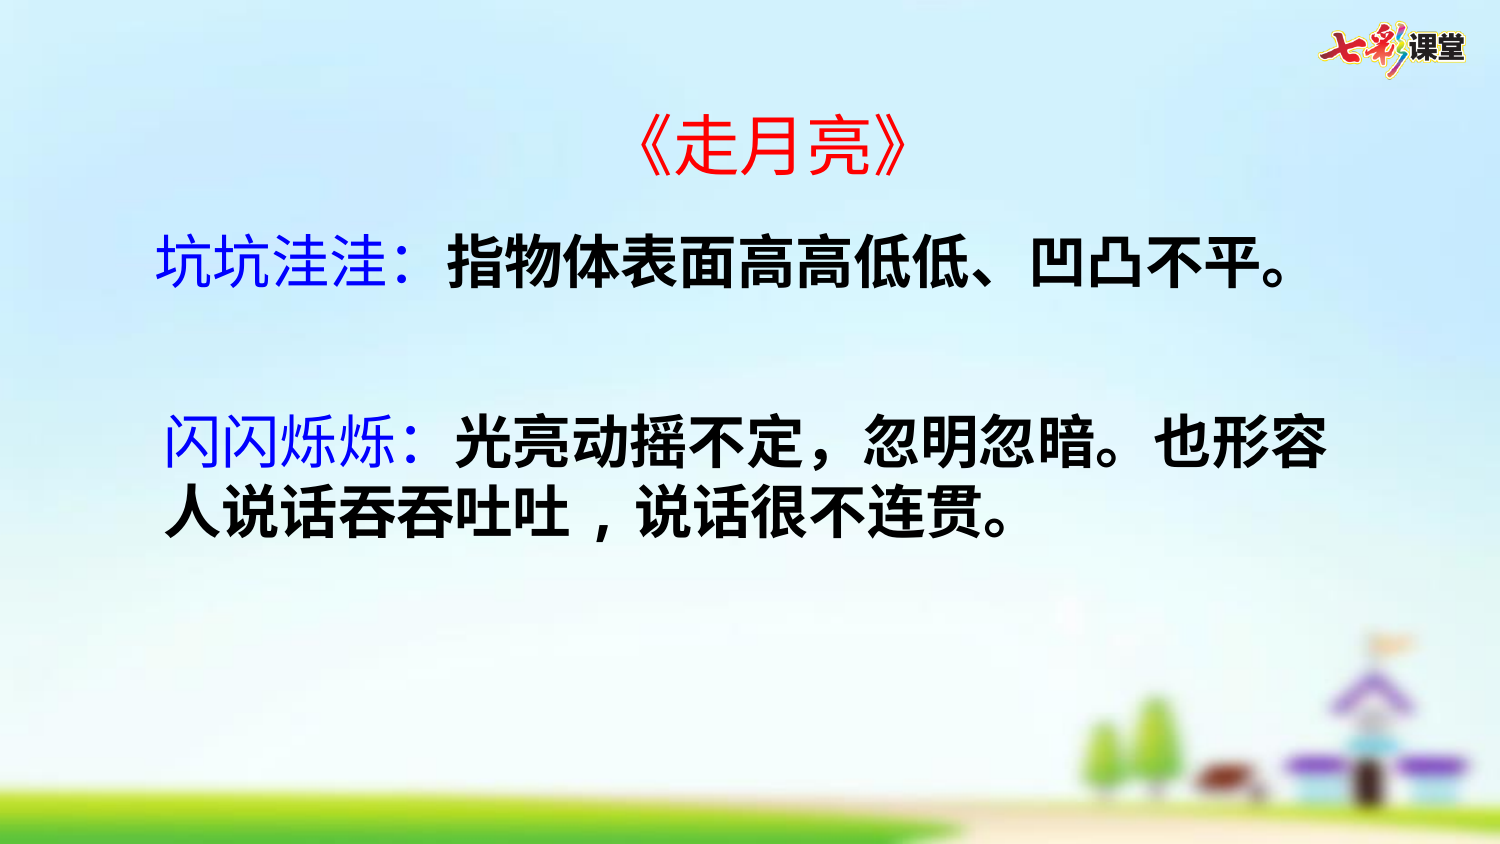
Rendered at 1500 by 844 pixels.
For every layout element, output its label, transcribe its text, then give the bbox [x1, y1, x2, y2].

text_box 《走月亮》 [591, 95, 956, 191]
picture [0, 0, 1500, 844]
text_box 坑坑洼洼：指物体表面高高低低、凹凸不平。 [140, 217, 1353, 303]
text_box 闪闪烁烁：光亮动摇不定，忽明忽暗。也形容 人说话吞吞吐吐,说话很不连贯。 [148, 398, 1344, 553]
